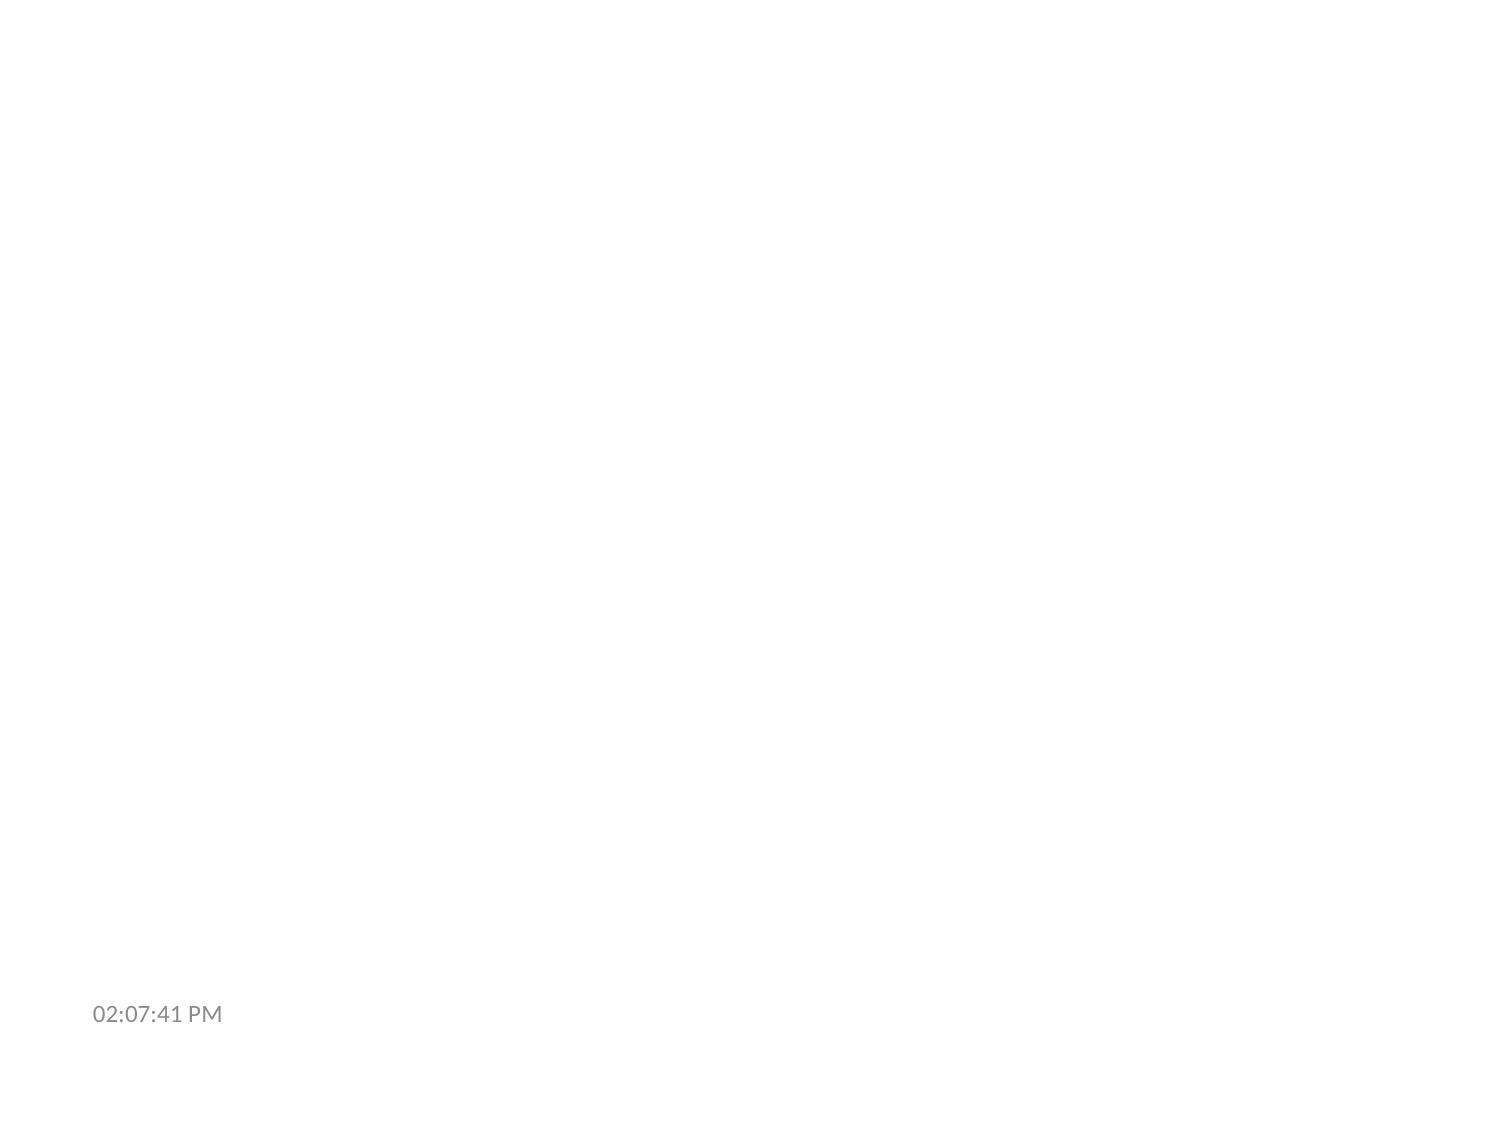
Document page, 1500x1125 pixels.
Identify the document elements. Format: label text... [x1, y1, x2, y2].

text_box 3:35:09 PM [77, 982, 428, 1043]
